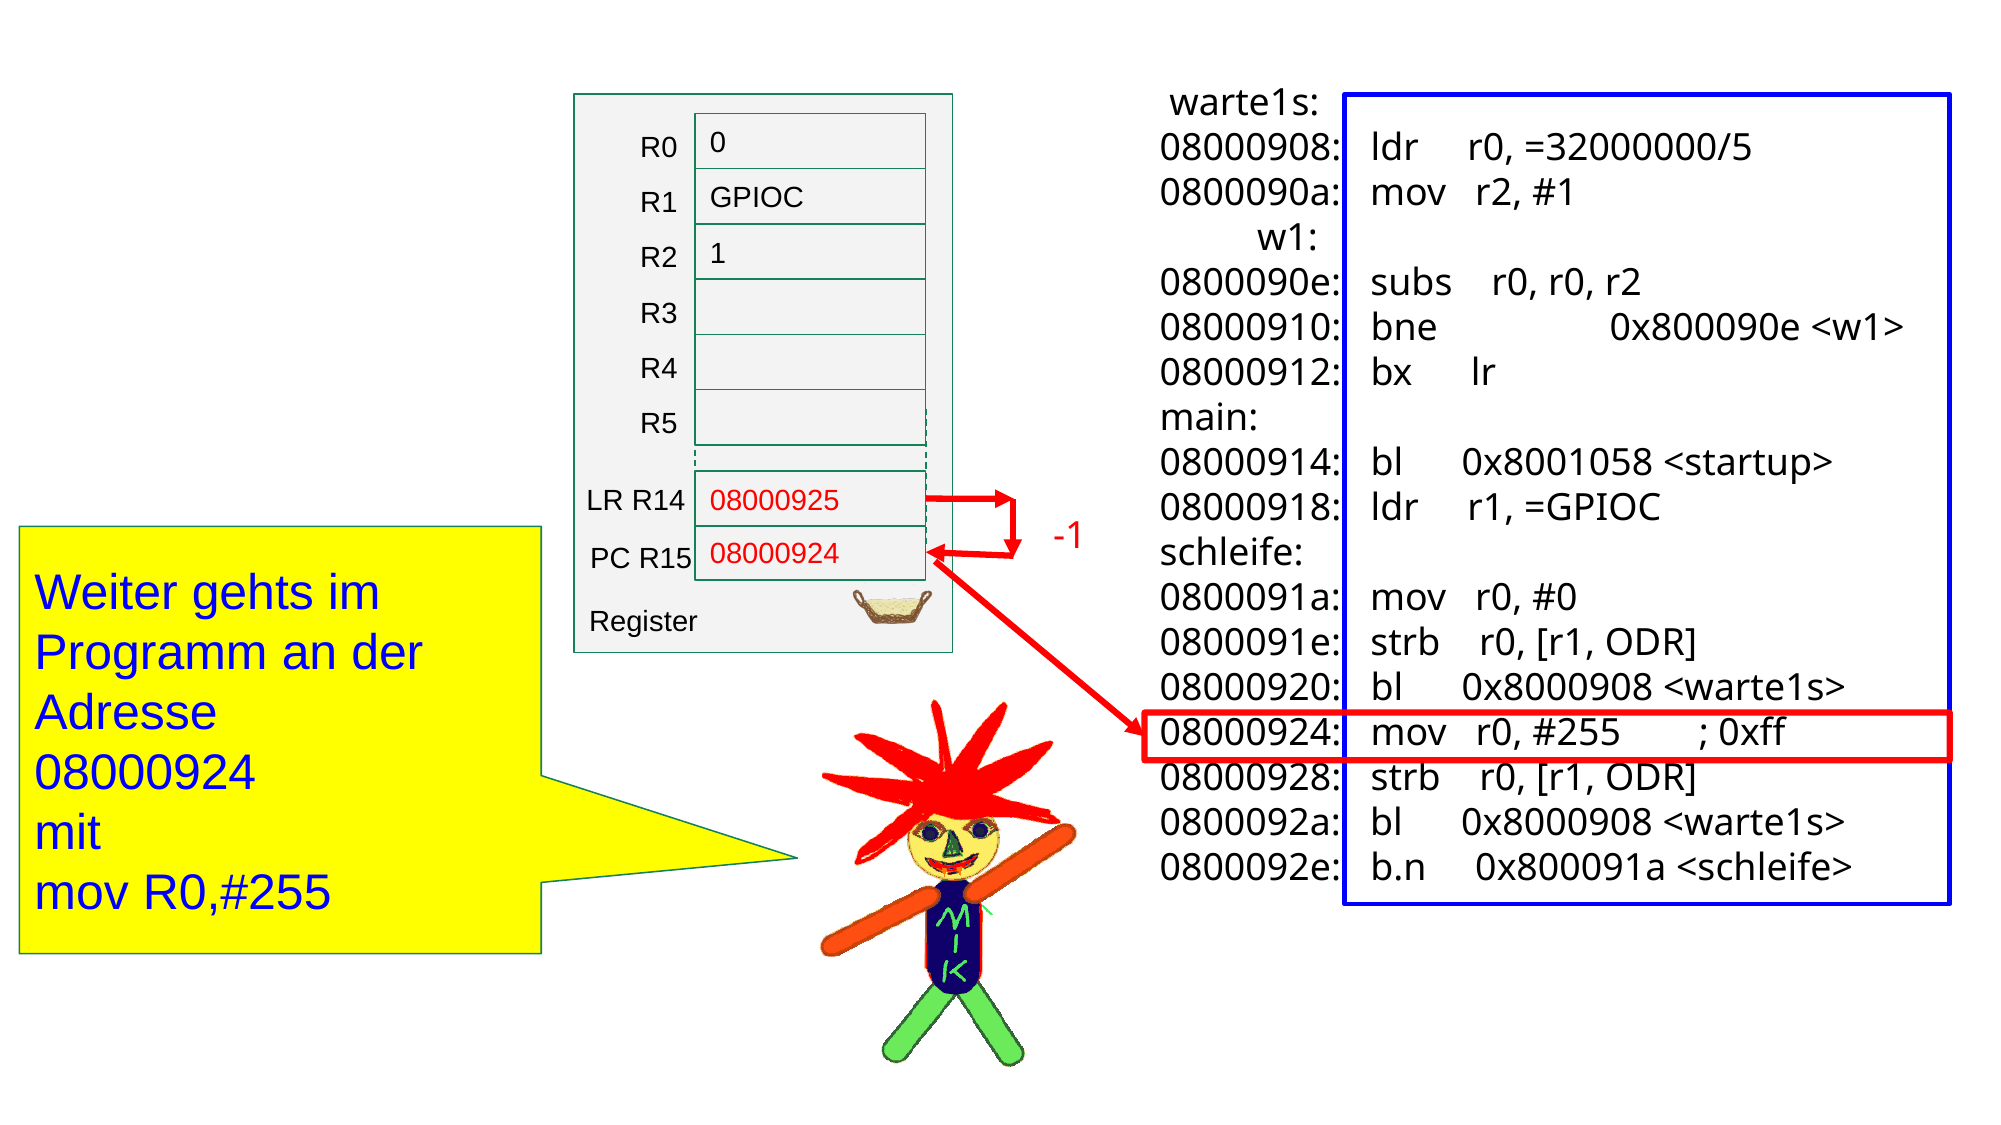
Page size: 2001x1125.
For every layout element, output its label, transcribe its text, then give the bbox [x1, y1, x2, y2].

text_box warte1s: 08000908: ldr r0, =32000000/5 0800090a: mov r2, #1 w1: 0800090e: subs r0, r0, r2 08000910: bne 0x800090e <w1> 08000912: bx lr main: 08000914: bl 0x8001058 <startup> 08000918: ldr r1, =GPIOC schleife: 0800091a: mov r0, #0 0800091e: strb r0, [r1, ODR] 08000920: bl 0x8000908 <warte1s> 08000924: mov r0, #255 ; 0xff 08000928: strb r0, [r1, ODR] 0800092a: bl 0x8000908 <warte1s> 0800092e: b.n 0x800091a <schleife> [1144, 70, 1950, 712]
picture [793, 690, 1093, 1076]
text_box [1344, 94, 1950, 712]
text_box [573, 93, 953, 653]
text_box Weiter gehts im Programm an der Adresse 08000924 mit mov R0,#255 [19, 526, 788, 954]
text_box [925, 551, 1014, 556]
text_box [1144, 712, 1950, 761]
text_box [934, 560, 1145, 737]
text_box warte1s: 08000908: ldr r0, =32000000/5 0800090a: mov r2, #1 w1: 0800090e: subs r0, r0, r2 08000910: bne 0x800090e <w1> 08000912: bx lr main: 08000914: bl 0x8001058 <startup> 08000918: ldr r1, =GPIOC schleife: 0800091a: mov r0, #0 0800091e: strb r0, [r1, ODR] 08000920: bl 0x8000908 <warte1s> 08000924: mov r0, #255 ; 0xff 08000928: strb r0, [r1, ODR] 0800092a: bl 0x8000908 <warte1s> 0800092e: b.n 0x800091a <schleife> [1144, 761, 1344, 904]
text_box -1 [1038, 495, 1127, 555]
text_box [1344, 761, 1950, 904]
